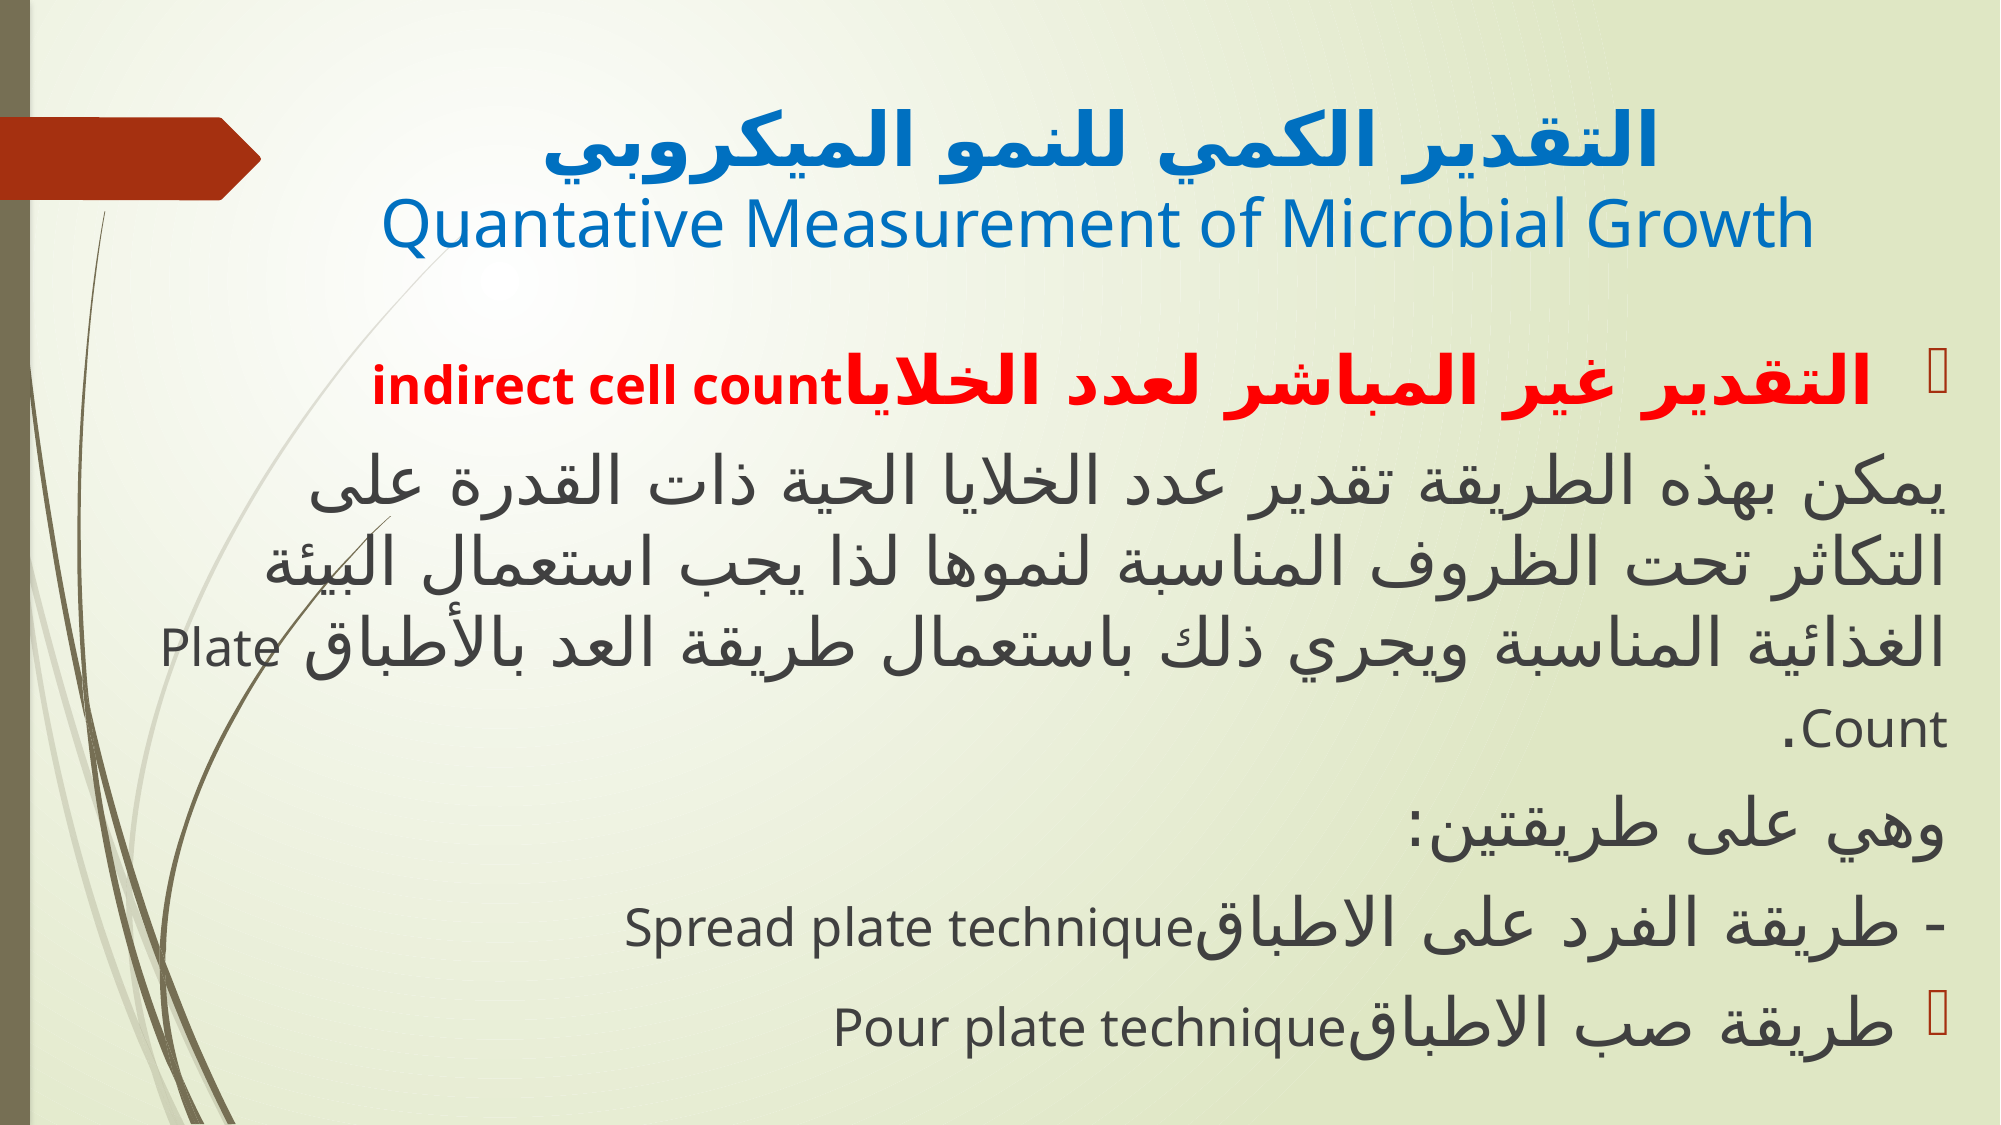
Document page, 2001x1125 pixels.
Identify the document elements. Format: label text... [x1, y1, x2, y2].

list التقدير غير المباشر لعدد الخلاياindirect cell count يمكن بهذه الطريقة تقدير عدد الخلايا الحية ذات القدرة على التكاثر تحت الظروف المناسبة لنموها لذا يجب استعمال البيئة الغذائية المناسبة ويجري ذلك باستعمال طريقة العد بالأطباق Plate Count. وهي على طريقتين: - طريقة الفرد على الاطباقSpread plate technique طريقة صب الاطباقPour plate technique [100, 329, 1964, 1075]
title التقدير الكمي للنمو الميكروبي Quantative Measurement of Microbial Growth [224, 83, 1954, 294]
